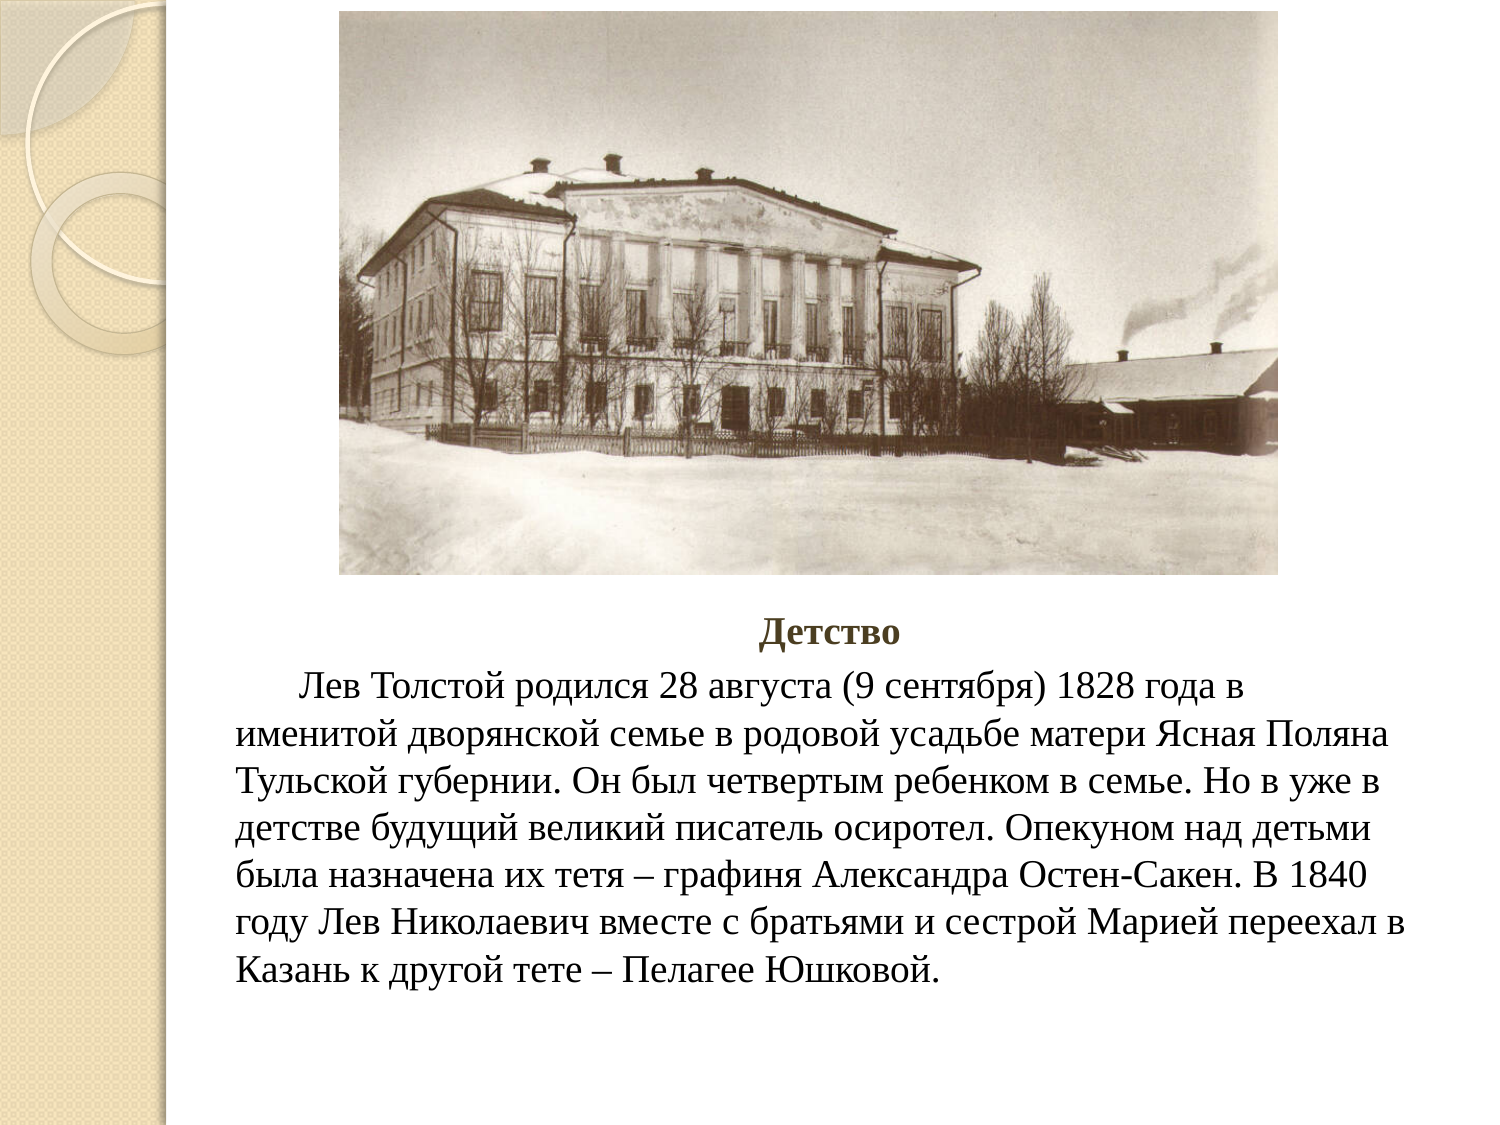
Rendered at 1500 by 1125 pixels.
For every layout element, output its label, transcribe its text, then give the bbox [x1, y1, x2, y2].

list Детство Лев Толстой родился 28 августа (9 сентября) 1828 года в именитой дворянской семье в родовой усадьбе матери Ясная Поляна Тульской губернии. Он был четвертым ребенком в семье. Но в уже в детстве будущий великий писатель осиротел. Опекуном над детьми была назначена их тетя – графиня Александра Остен-Сакен. В 1840 году Лев Николаевич вместе с братьями и сестрой Марией переехал в Казань к другой тете – Пелагее Юшковой. [164, 597, 1425, 1005]
picture [339, 11, 1278, 575]
